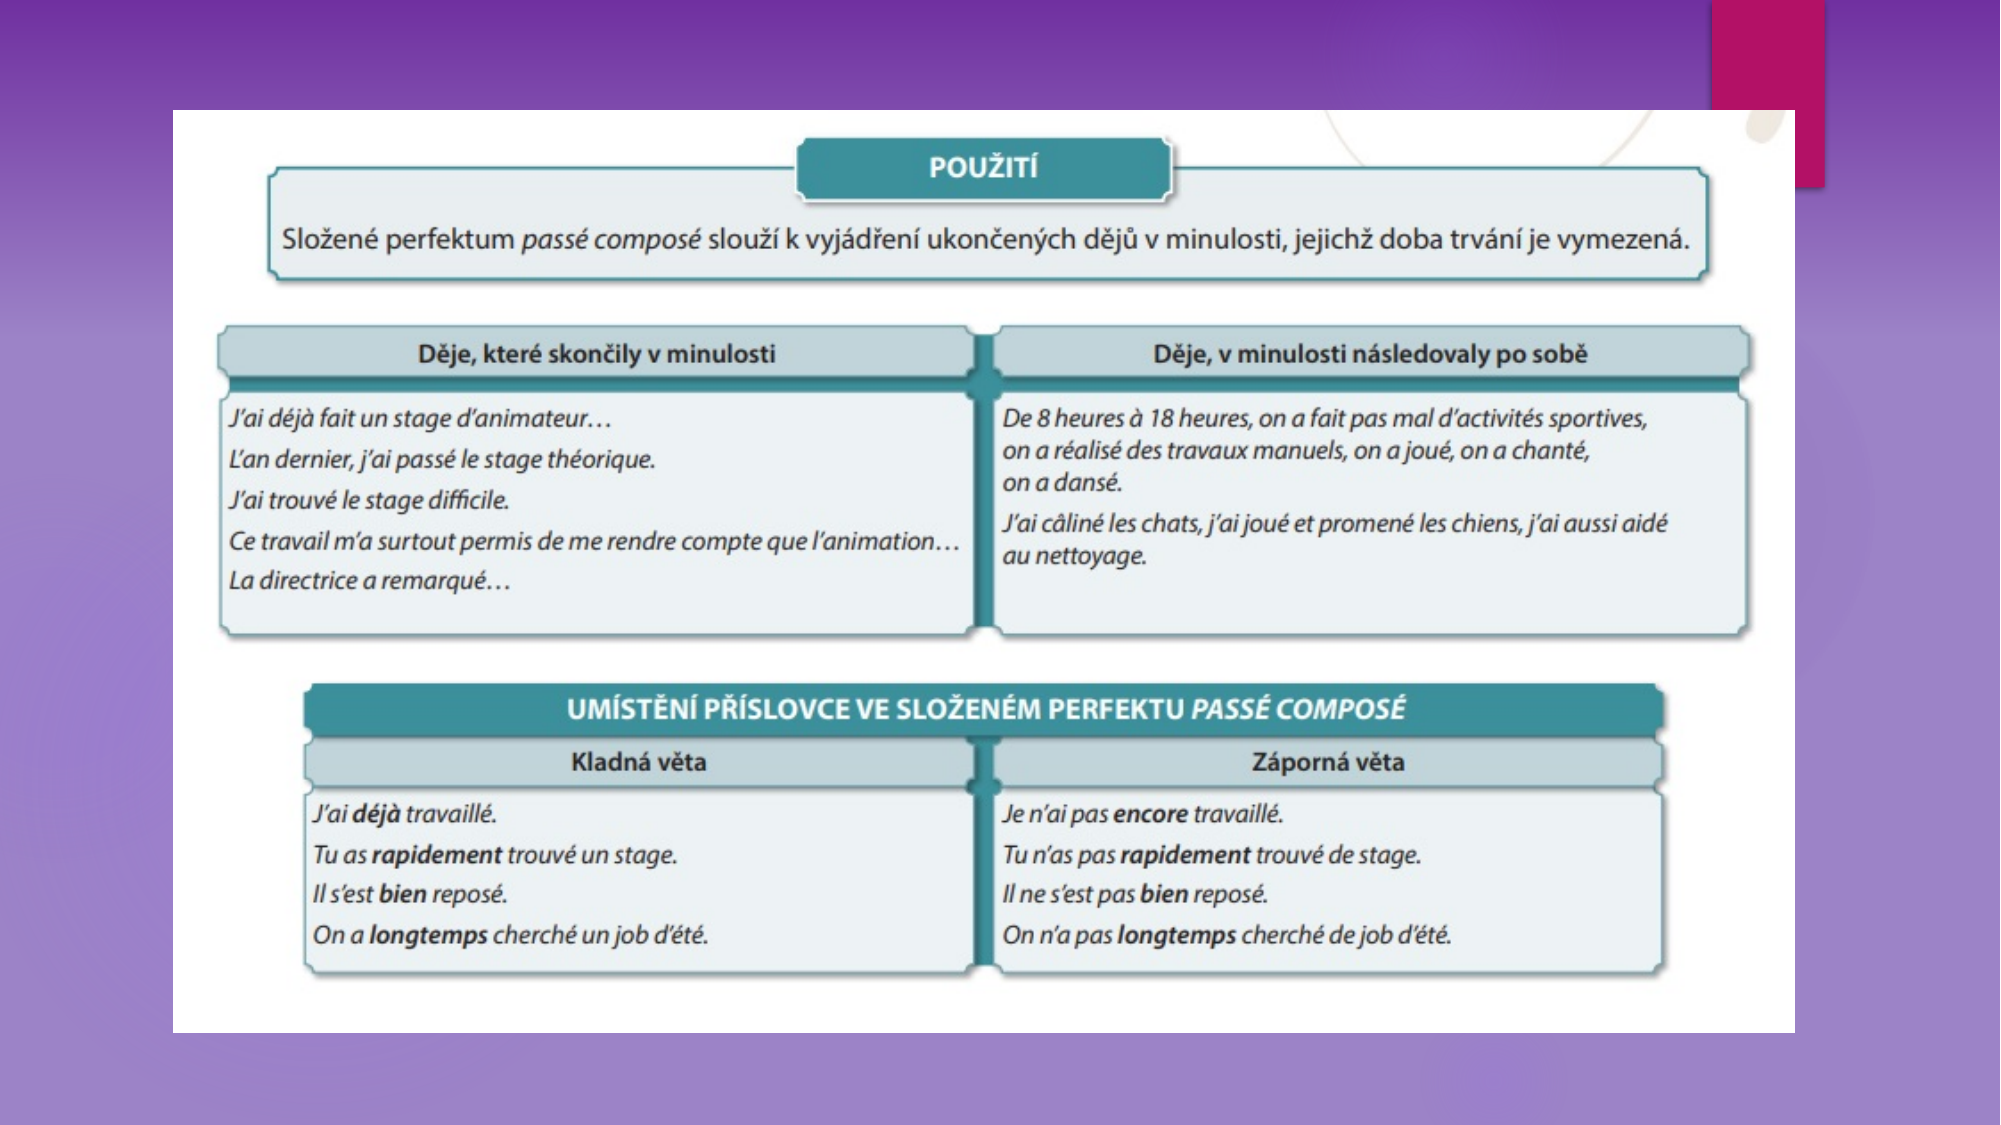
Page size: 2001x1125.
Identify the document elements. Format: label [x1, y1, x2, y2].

picture [0, 0, 1795, 1125]
